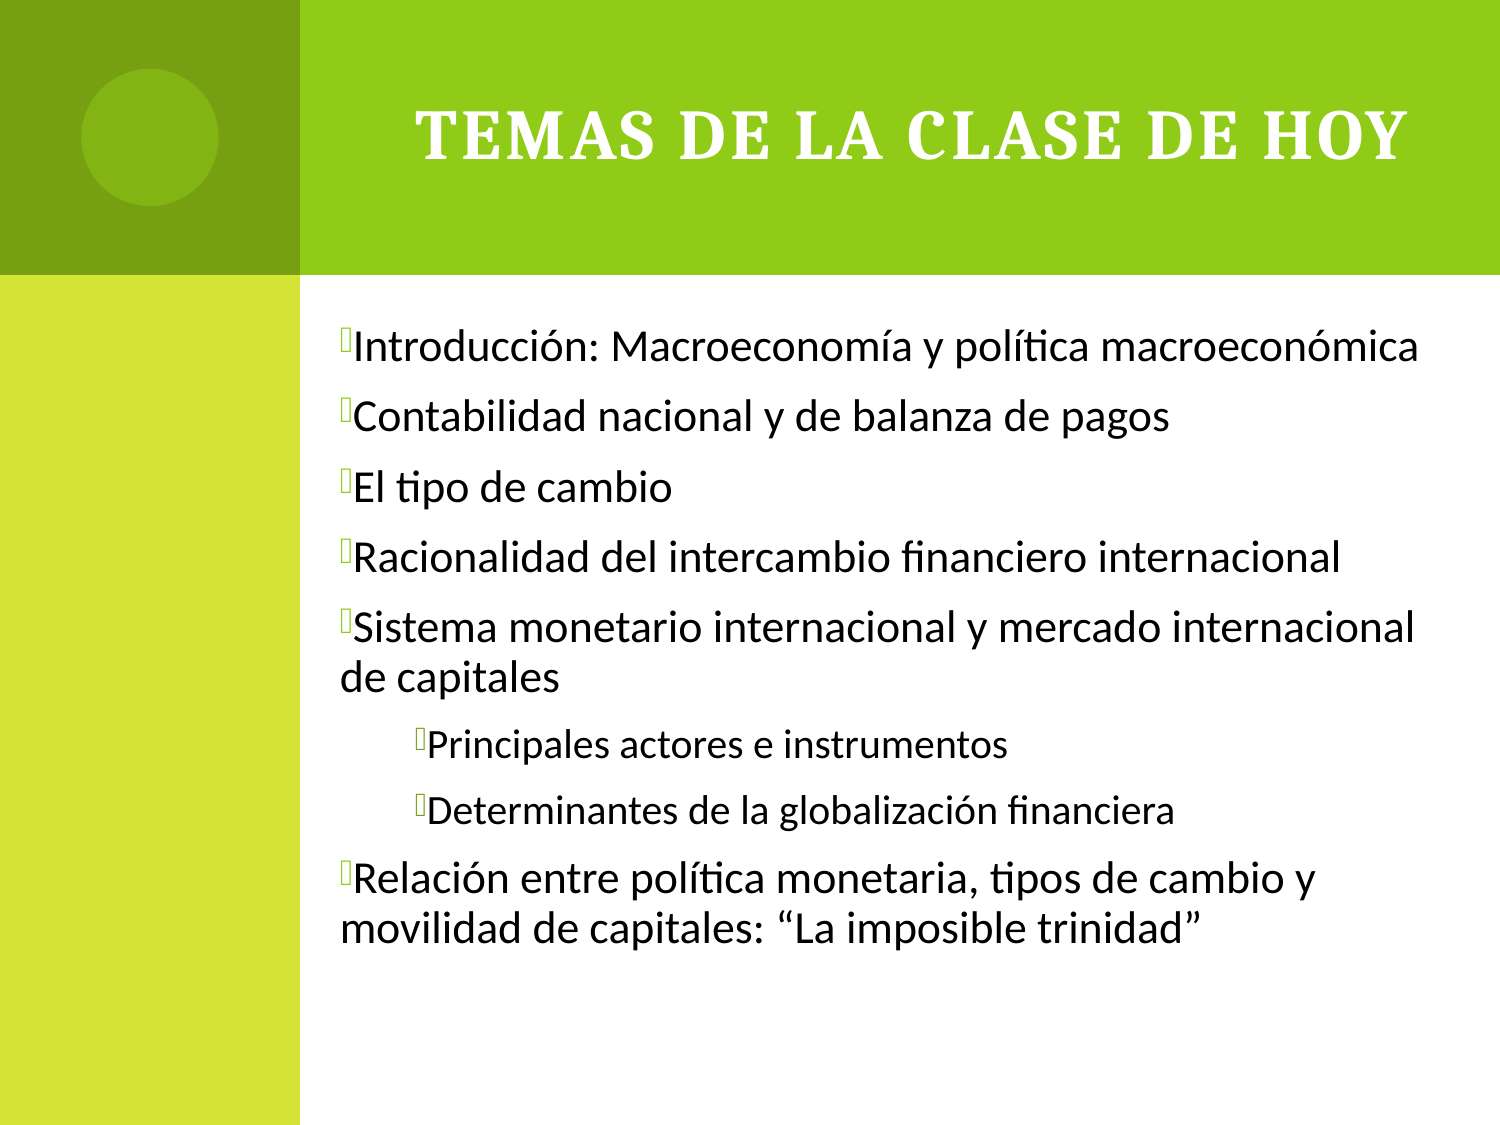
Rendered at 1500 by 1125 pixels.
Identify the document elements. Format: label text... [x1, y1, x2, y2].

title Temas de la clase de hoy [399, 37, 1425, 225]
list Introducción: Macroeconomía y política macroeconómica Contabilidad nacional y de balanza de pagos El tipo de cambio Racionalidad del intercambio financiero internacional Sistema monetario internacional y mercado internacional de capitales Principales actores e instrumentos Determinantes de la globalización financiera Relación entre política monetaria, tipos de cambio y movilidad de capitales: “La imposible trinidad” [324, 314, 1471, 1047]
